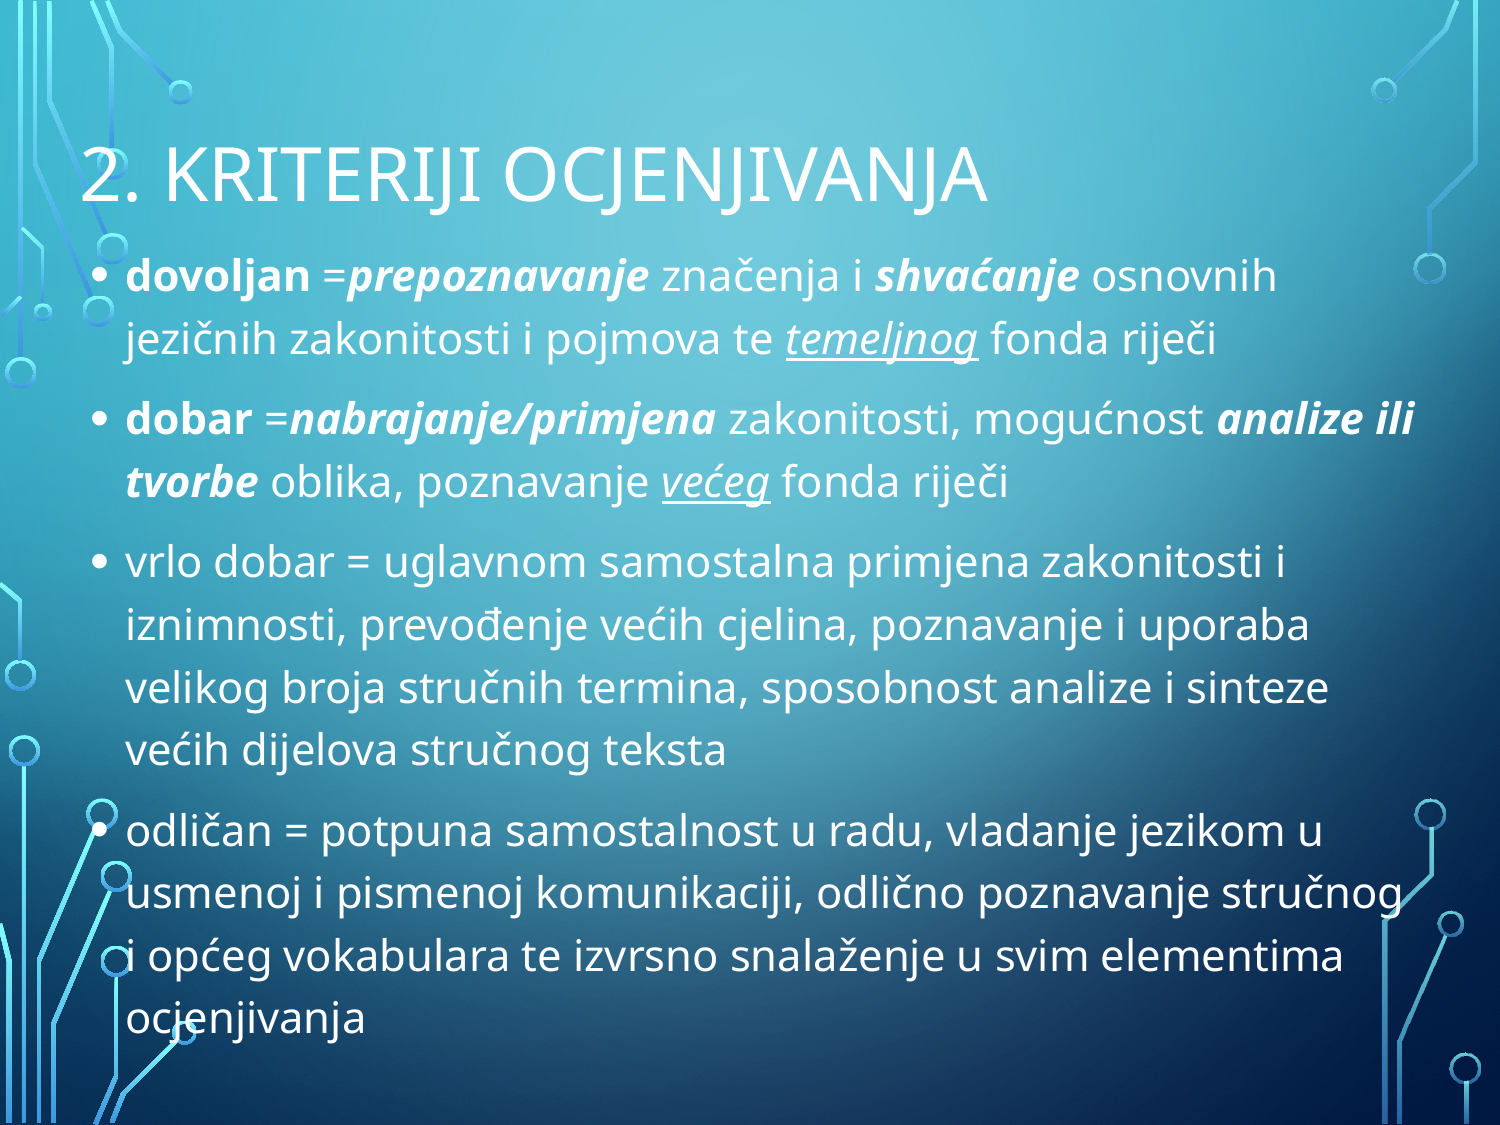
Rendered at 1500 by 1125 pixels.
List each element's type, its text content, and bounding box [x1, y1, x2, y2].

title 2. Kriteriji ocjenjivanja [64, 42, 1290, 231]
list dovoljan =prepoznavanje značenja i shvaćanje osnovnih jezičnih zakonitosti i pojmova te temeljnog fonda riječi dobar =nabrajanje/primjena zakonitosti, mogućnost analize ili tvorbe oblika, poznavanje većeg fonda riječi vrlo dobar = uglavnom samostalna primjena zakonitosti i iznimnosti, prevođenje većih cjelina, poznavanje i uporaba velikog broja stručnih termina, sposobnost analize i sinteze većih dijelova stručnog teksta odličan = potpuna samostalnost u radu, vladanje jezikom u usmenoj i pismenoj komunikaciji, odlično poznavanje stručnog i općeg vokabulara te izvrsno snalaženje u svim elementima ocjenjivanja [75, 230, 1436, 1062]
